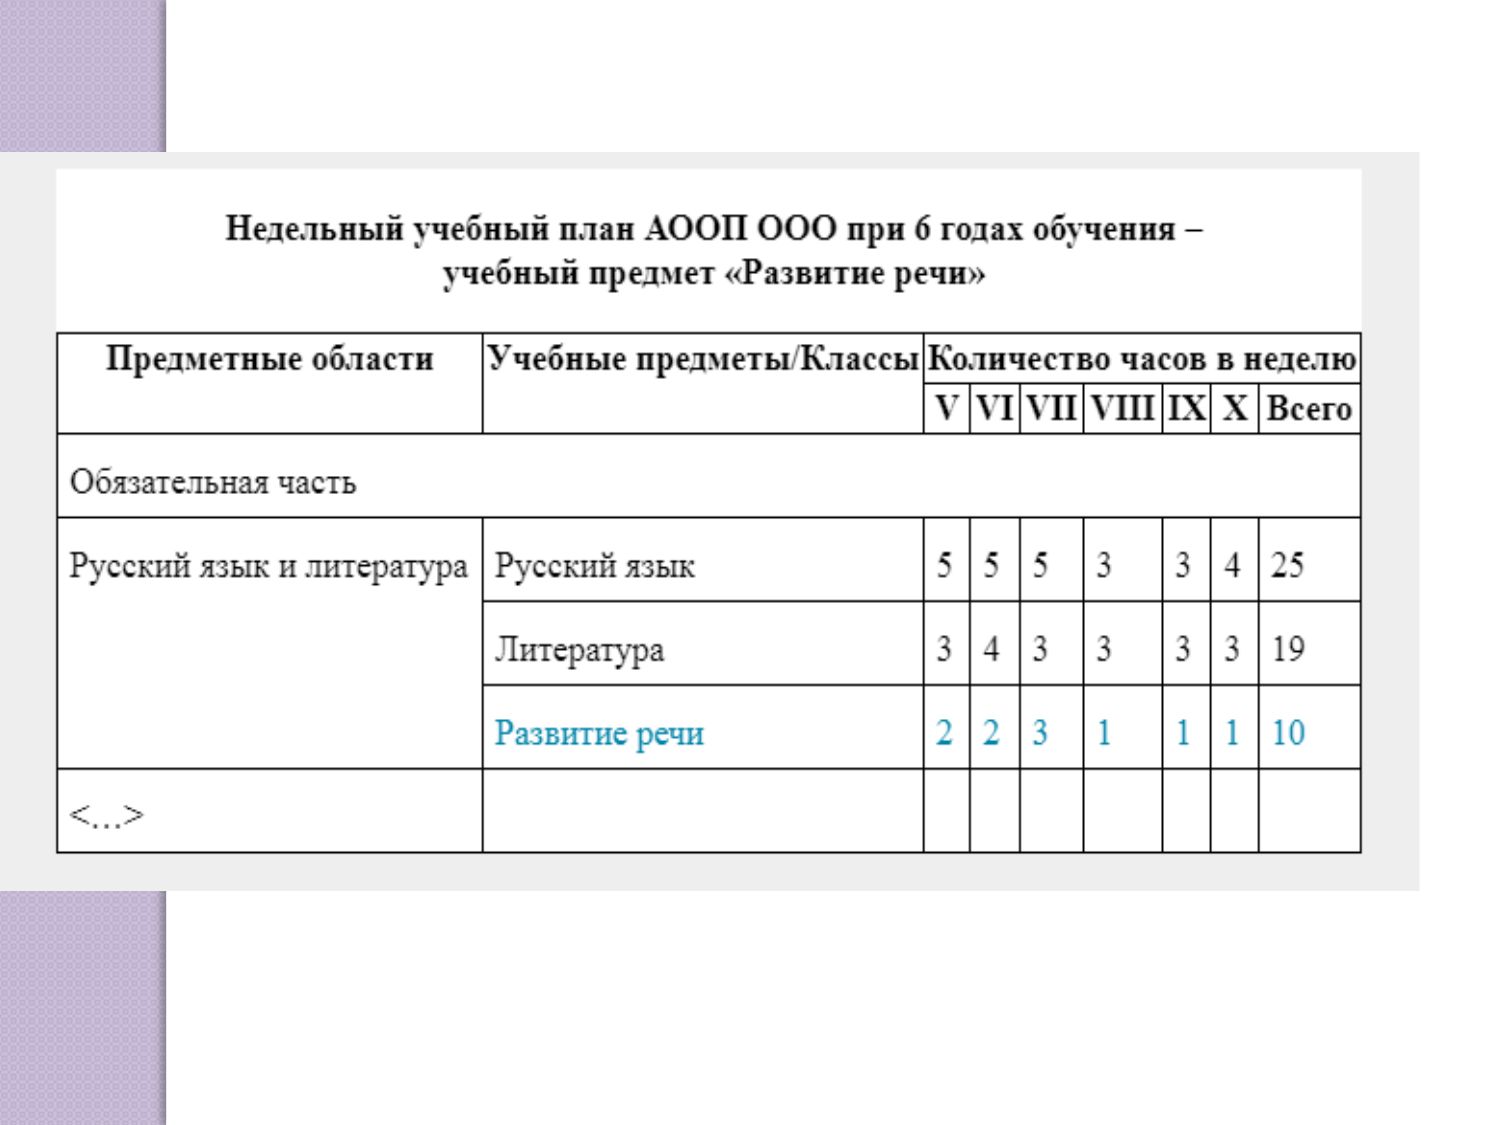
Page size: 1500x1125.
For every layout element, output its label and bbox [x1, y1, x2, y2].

picture [0, 152, 1430, 891]
